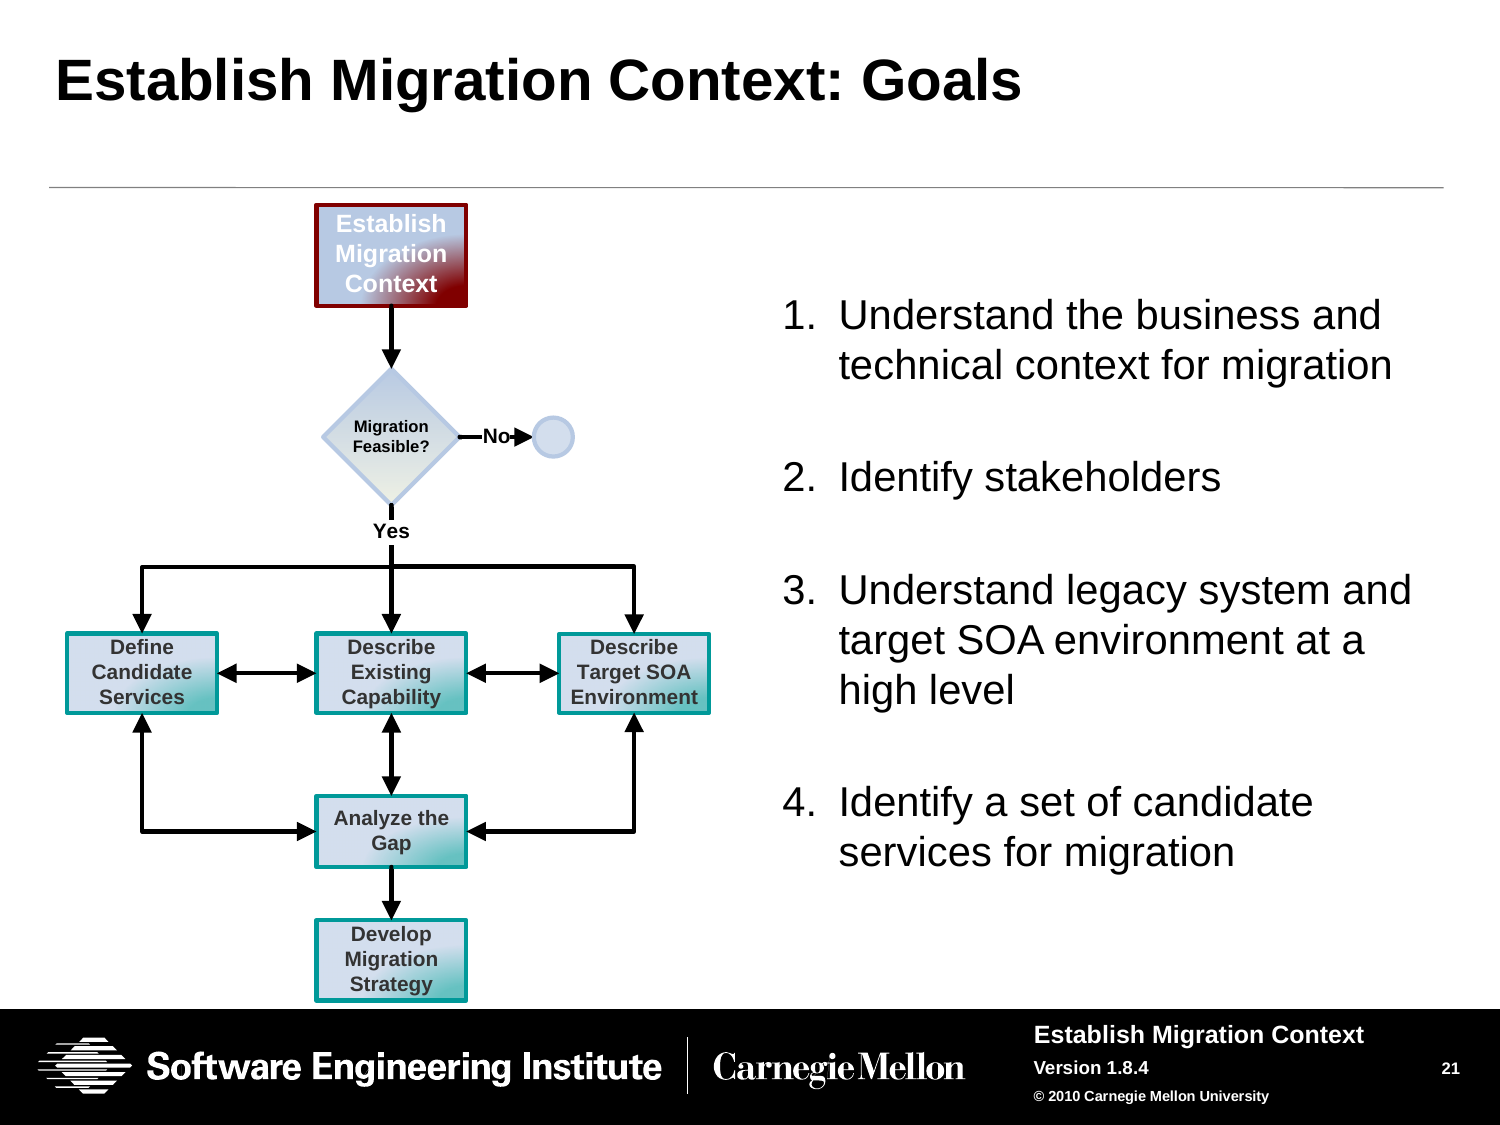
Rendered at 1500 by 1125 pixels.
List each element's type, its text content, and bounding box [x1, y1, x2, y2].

list Understand the business and technical context for migration Identify stakeholders Understand legacy system and target SOA environment at a high level Identify a set of candidate services for migration [782, 287, 1421, 939]
title Establish Migration Context: Goals [55, 49, 1451, 114]
text_box Establish Migration Context [1019, 1010, 1380, 1056]
picture [62, 199, 715, 1006]
